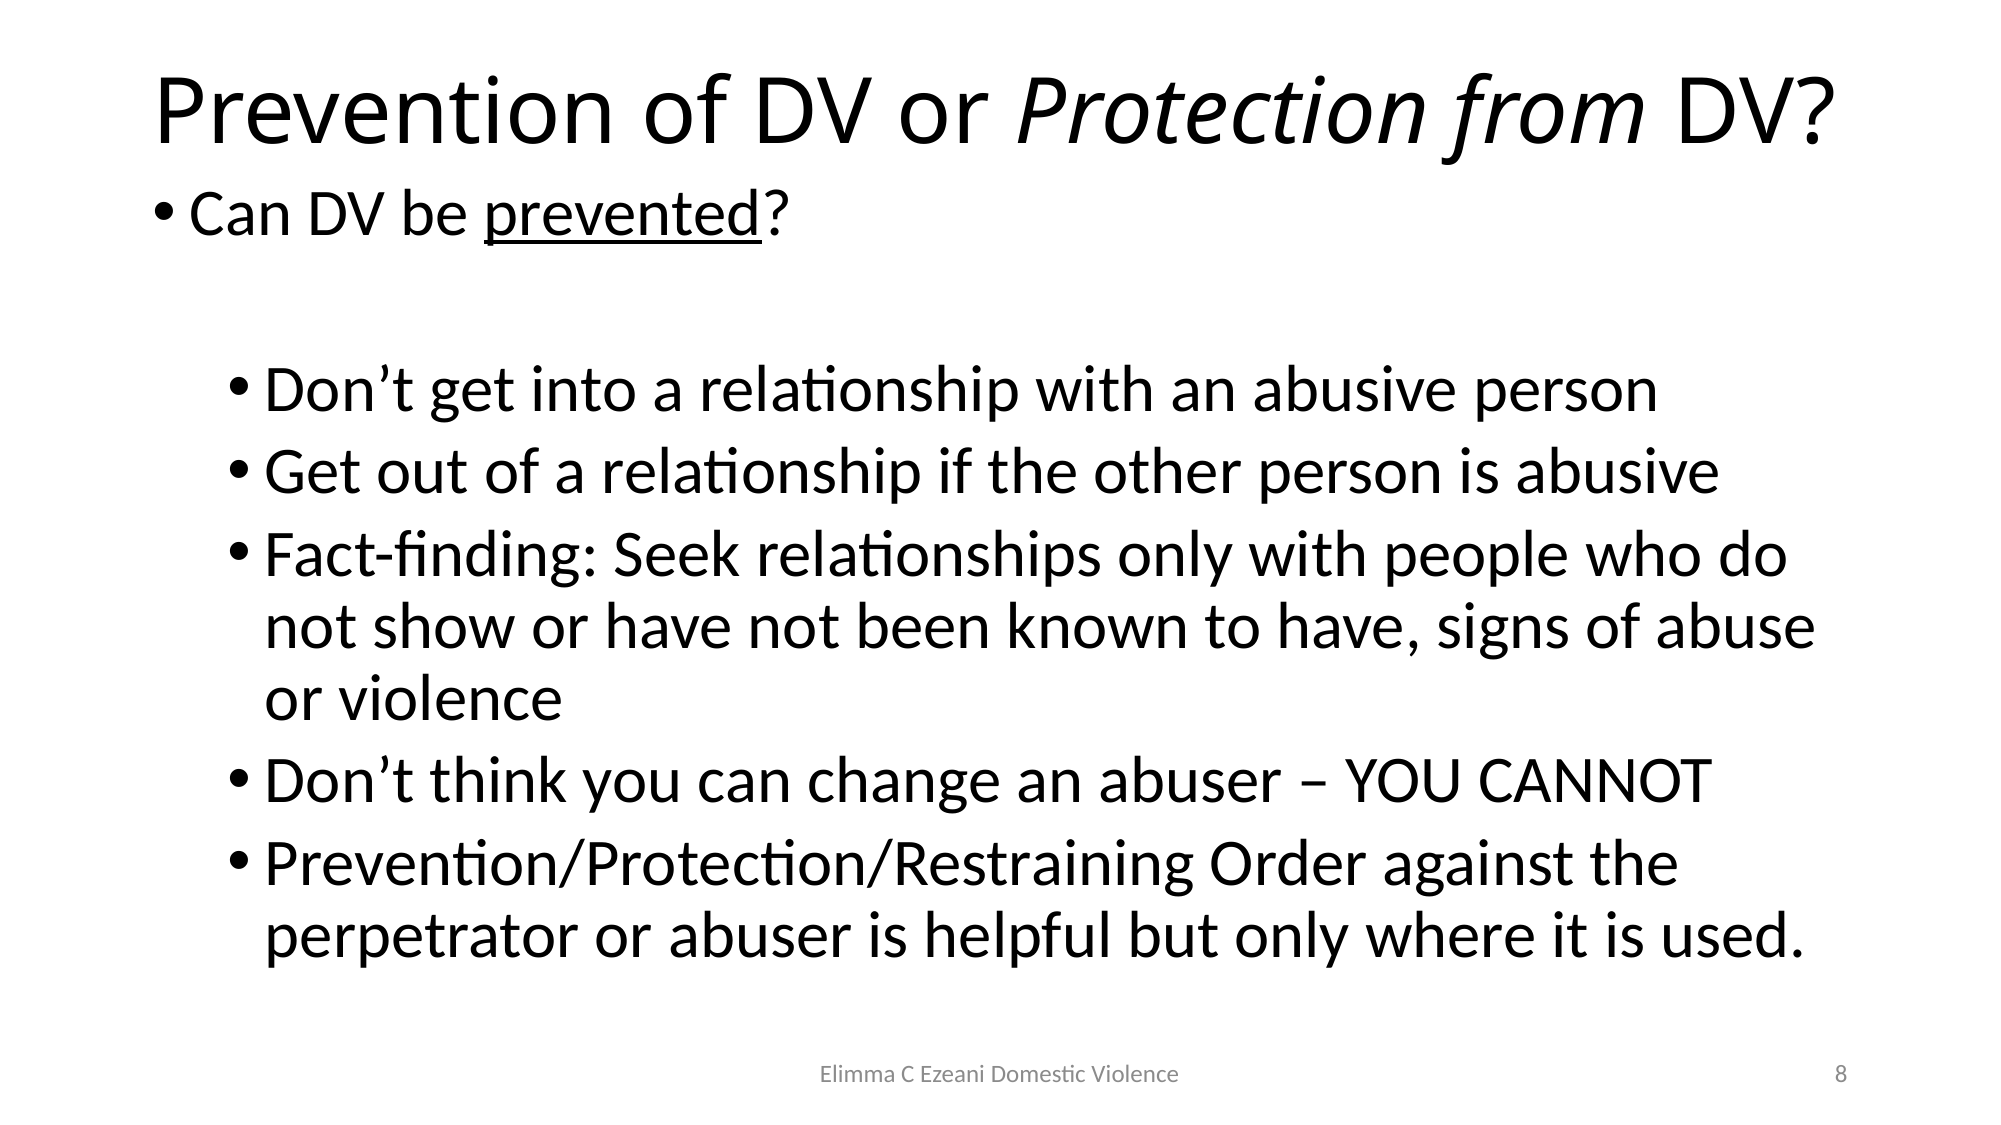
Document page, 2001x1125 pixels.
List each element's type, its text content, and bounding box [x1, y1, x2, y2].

footer Elimma C Ezeani Domestic Violence [662, 1042, 1338, 1103]
title Prevention of DV or Protection from DV? [137, 27, 1863, 170]
list Can DV be prevented? Don’t get into a relationship with an abusive person Get out of a relationship if the other person is abusive Fact-finding: Seek relationships only with people who do not show or have not been known to have, signs of abuse or violence Don’t think you can change an abuser – YOU CANNOT Prevention/Protection/Restraining Order against the perpetrator or abuser is helpful but only where it is used. [137, 170, 1863, 1098]
slide_number 8 [1412, 1042, 1863, 1103]
